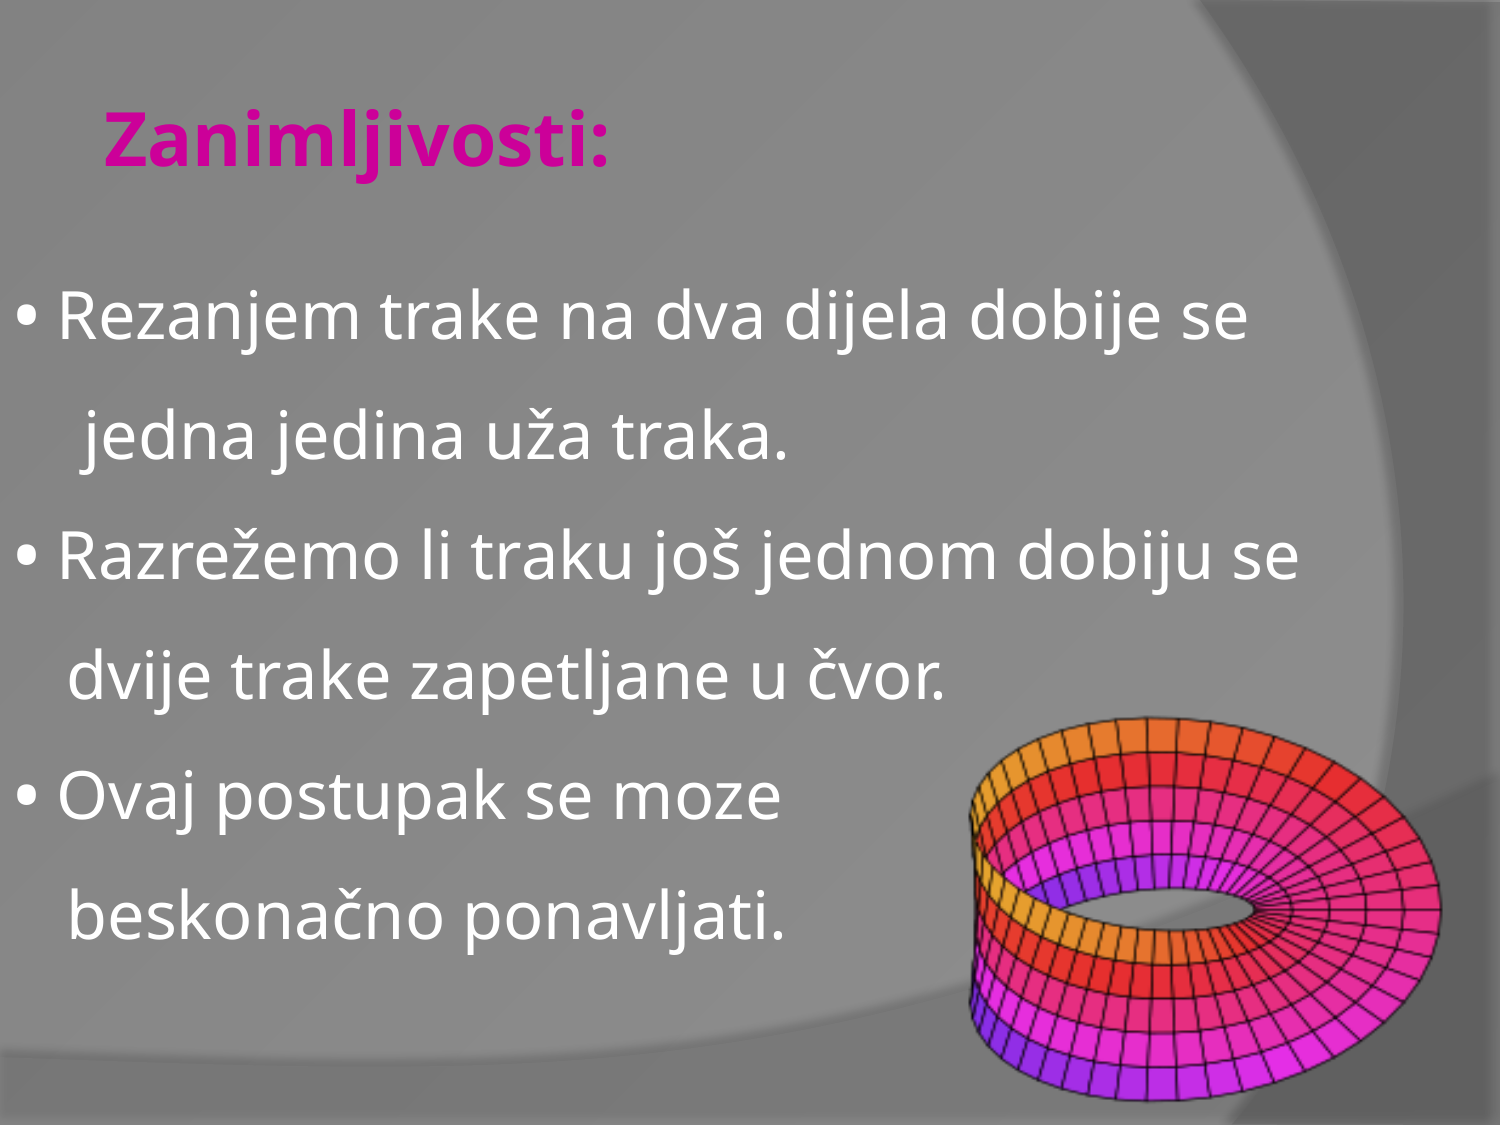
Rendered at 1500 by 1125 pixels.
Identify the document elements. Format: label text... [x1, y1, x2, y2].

text_box • Rezanjem trake na dva dijela dobije se jedna jedina uža traka. • Razrežemo li traku još jednom dobiju se dvije trake zapetljane u čvor. • Ovaj postupak se moze beskonačno ponavljati. [0, 226, 1500, 961]
picture [938, 692, 1472, 1125]
text_box Zanimljivosti: [89, 83, 627, 189]
